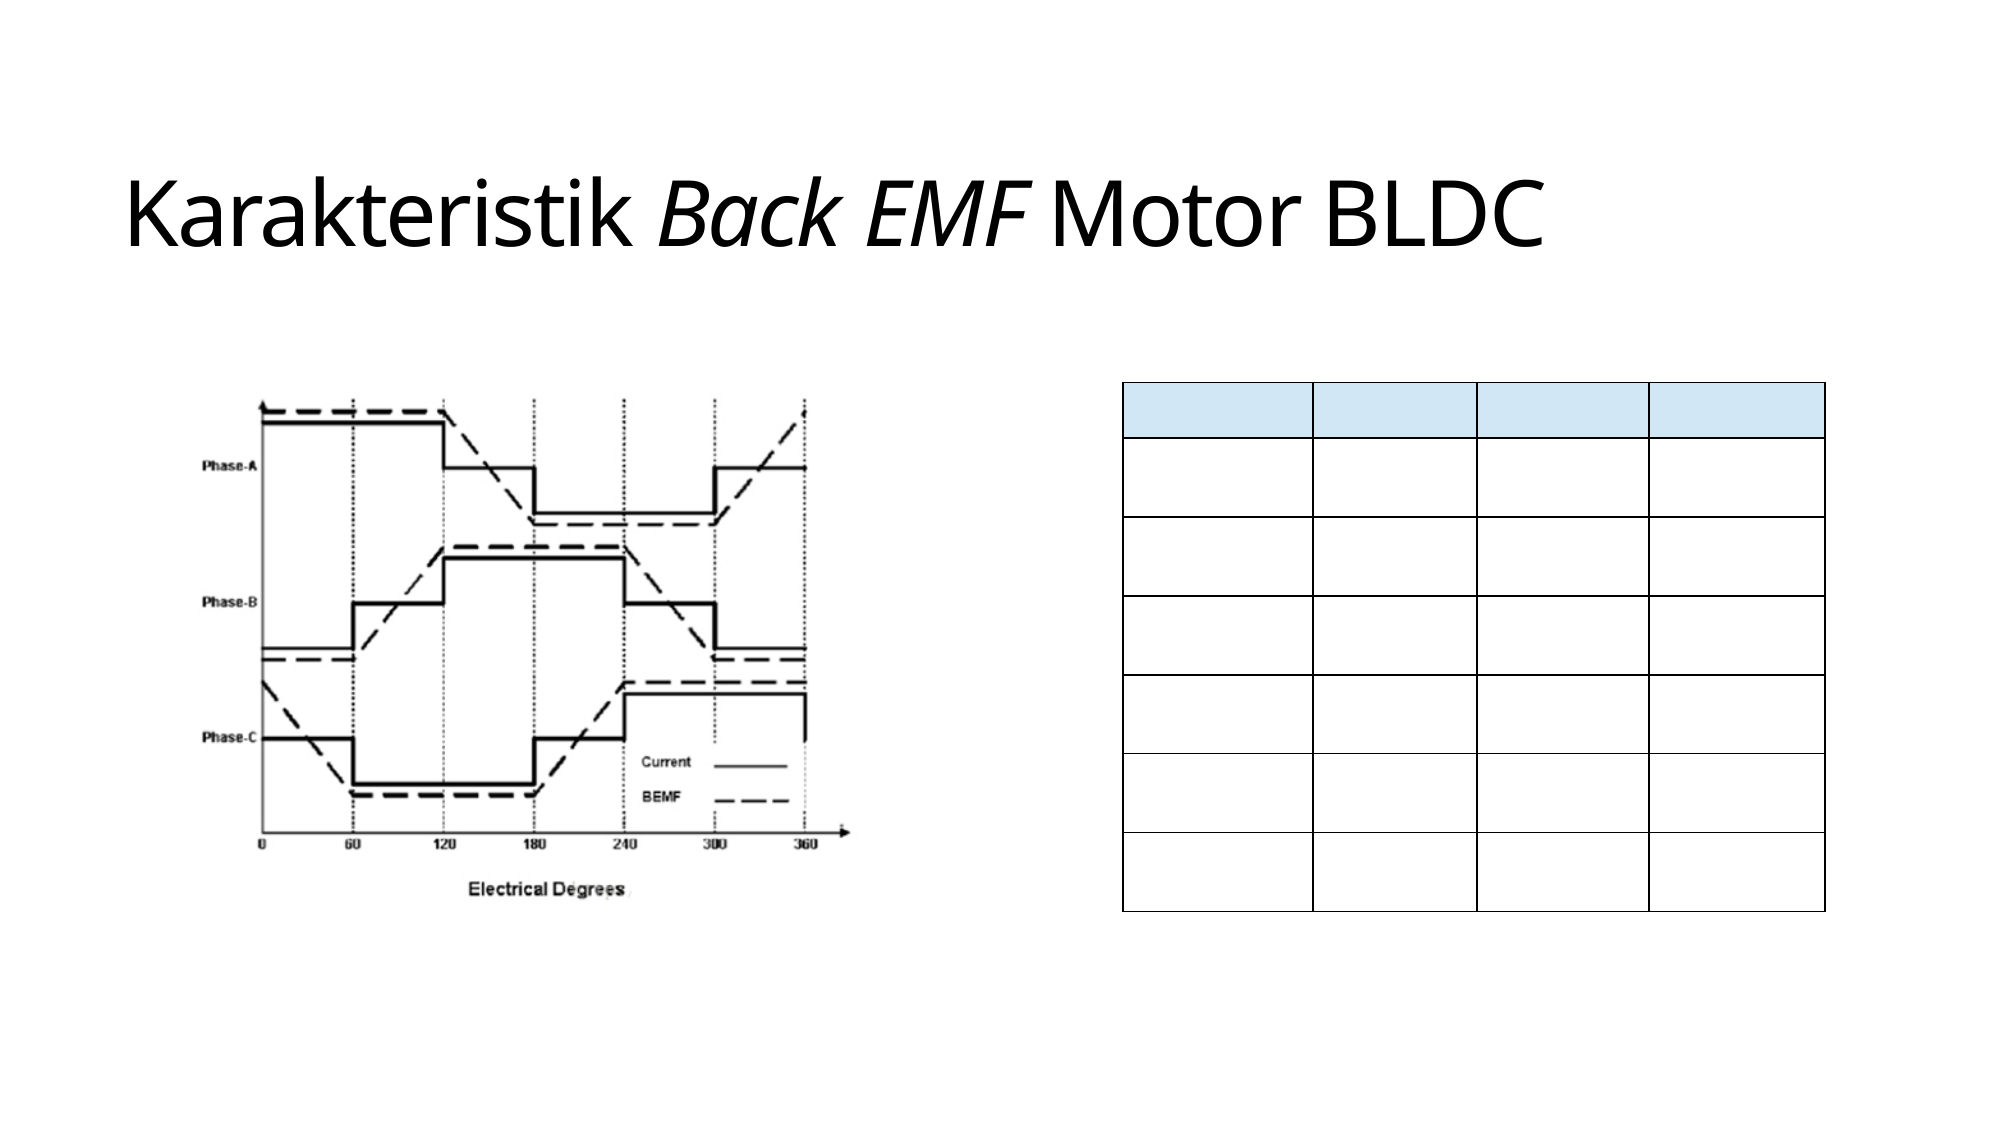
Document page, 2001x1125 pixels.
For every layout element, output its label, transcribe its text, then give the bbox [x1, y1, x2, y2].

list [174, 382, 877, 912]
title Karakteristik Back EMF Motor BLDC [107, 81, 1875, 354]
